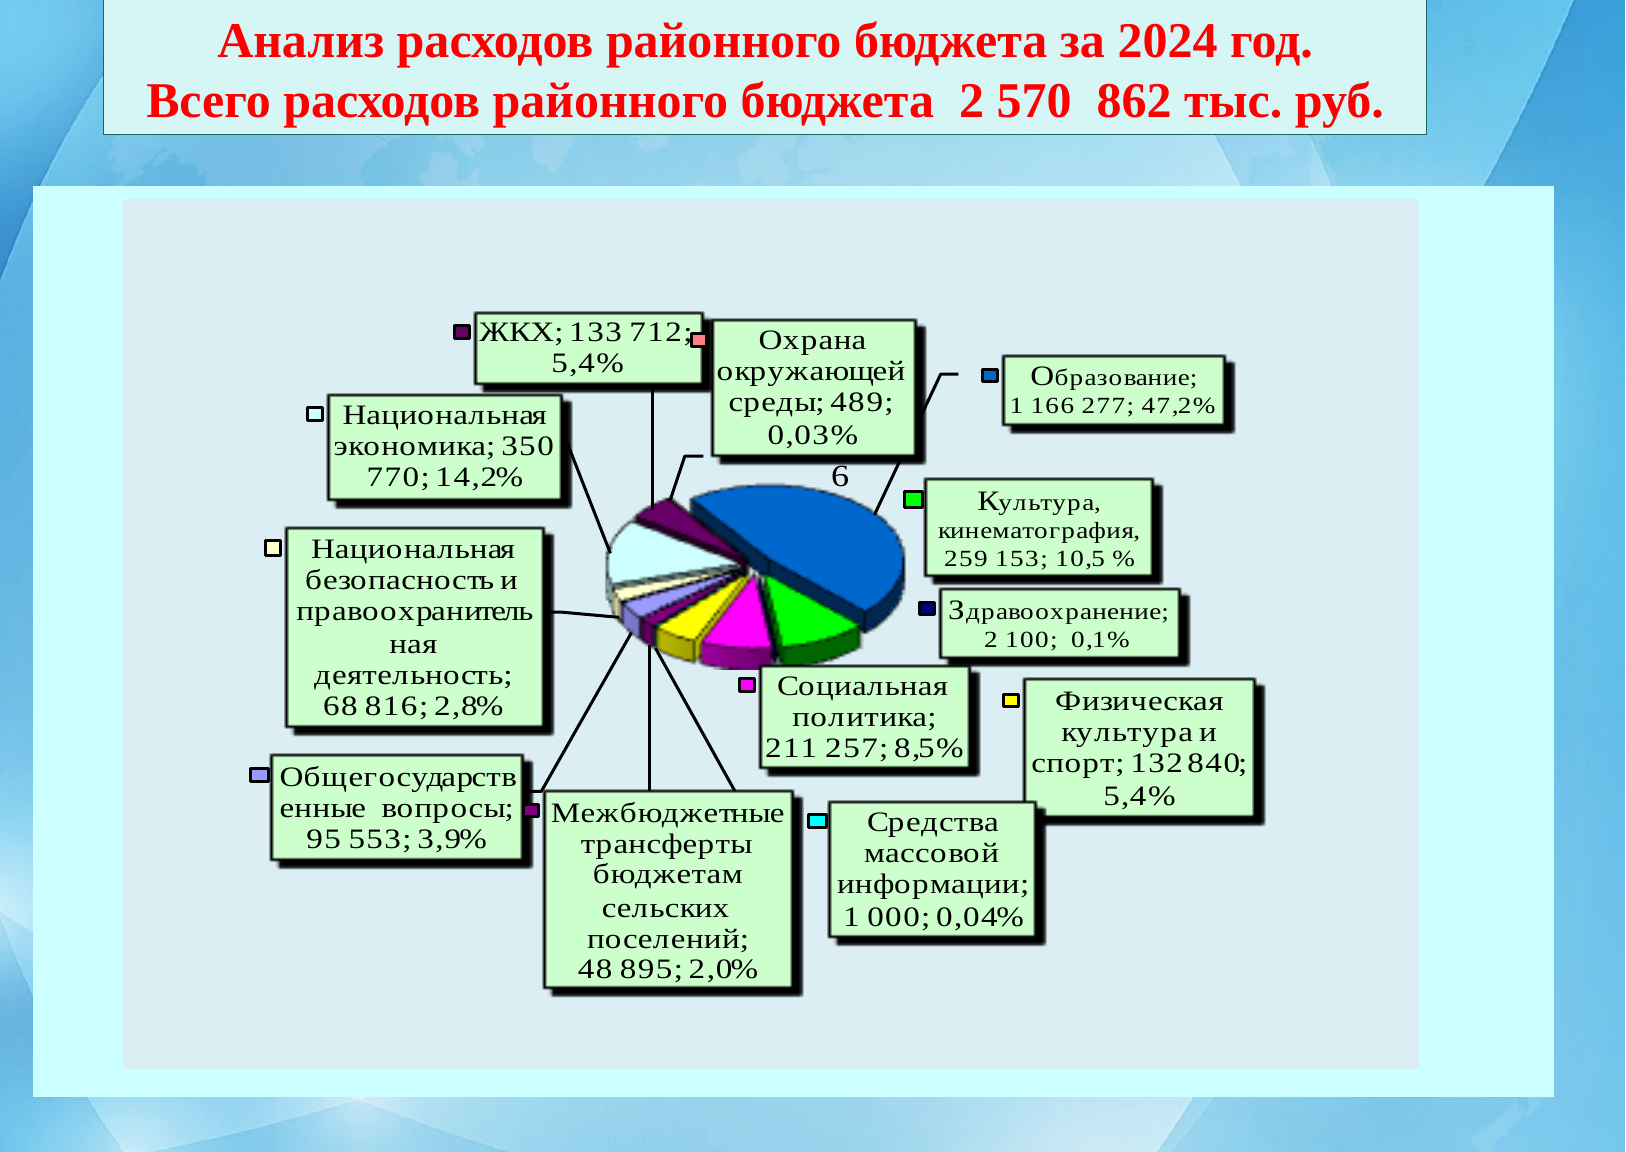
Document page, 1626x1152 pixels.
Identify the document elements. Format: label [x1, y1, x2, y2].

picture [0, 0, 1625, 1152]
text_box [32, 185, 1555, 1098]
